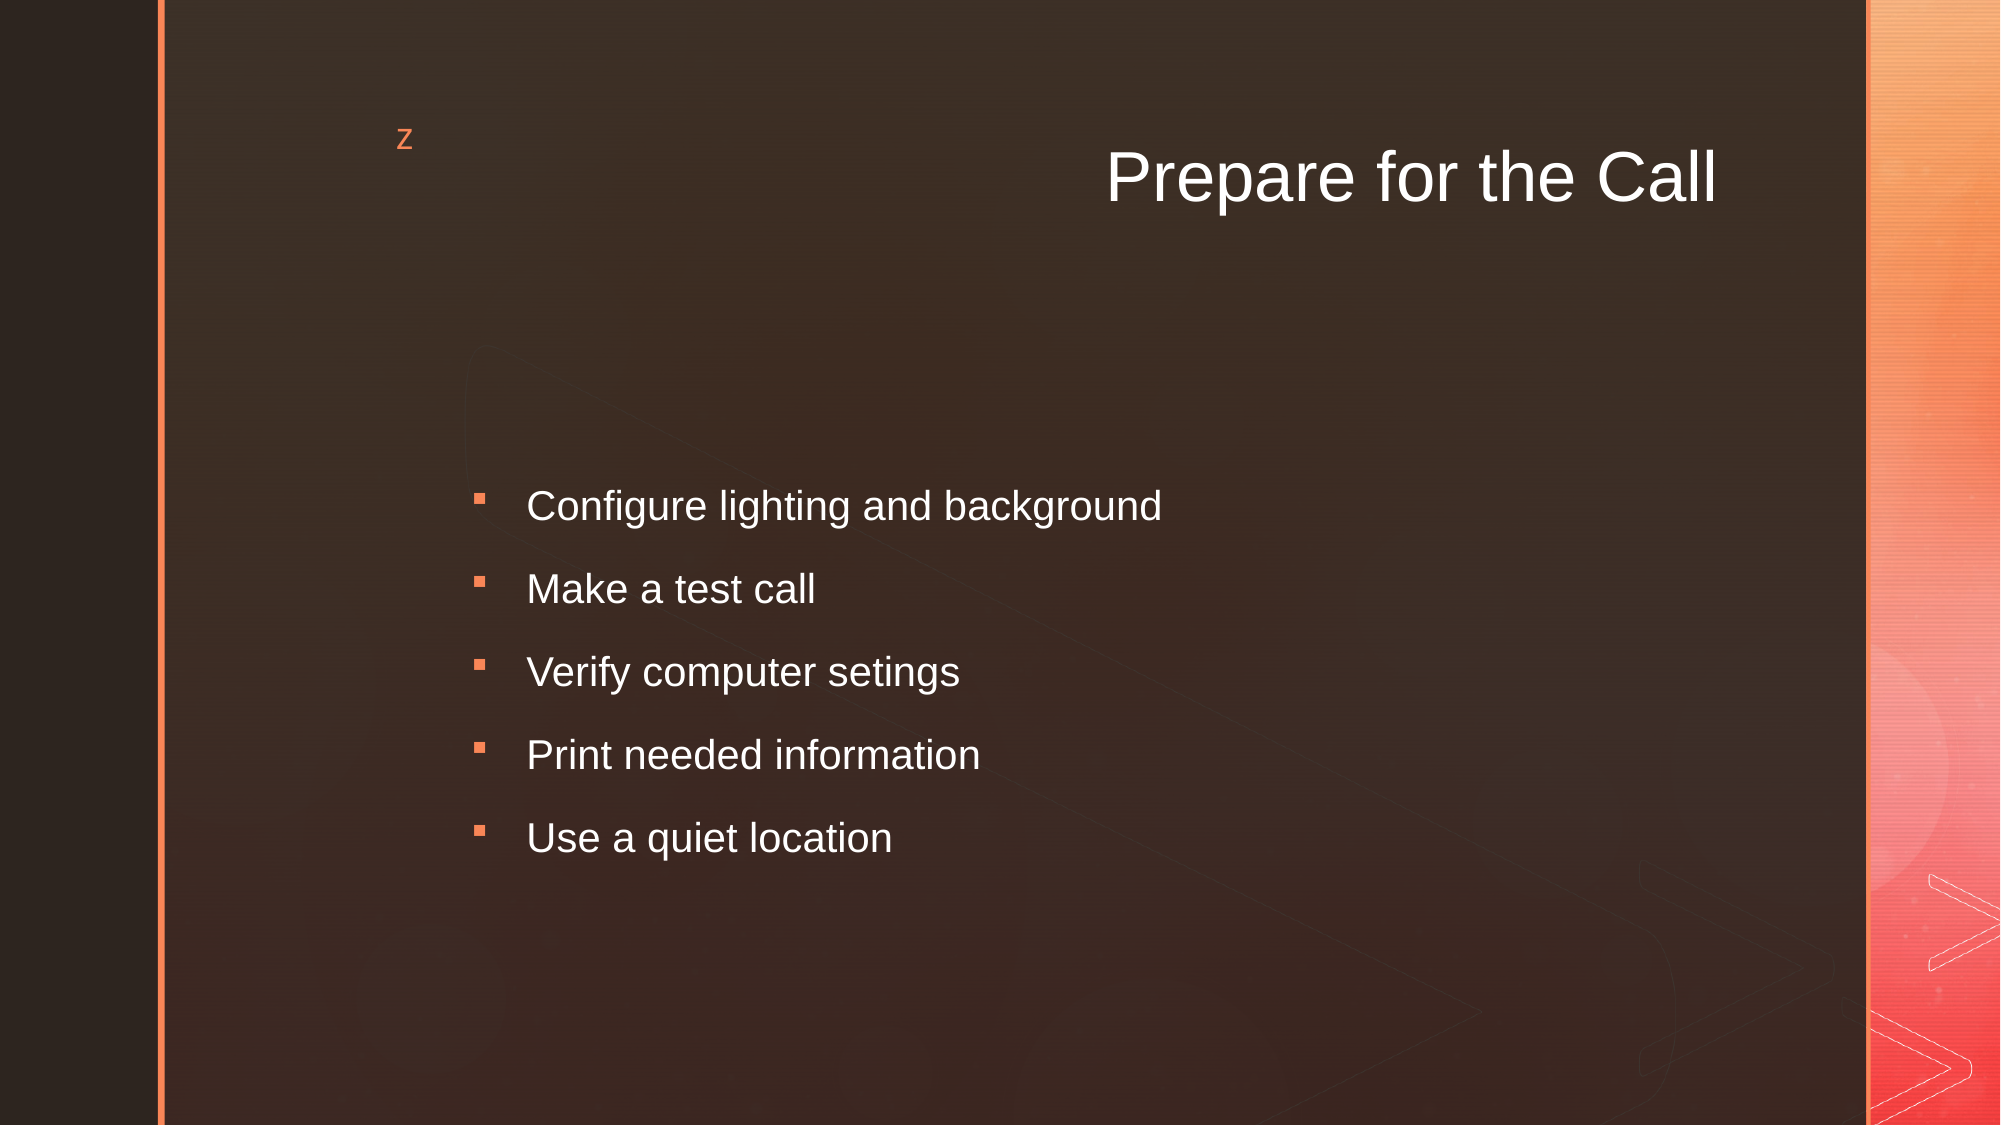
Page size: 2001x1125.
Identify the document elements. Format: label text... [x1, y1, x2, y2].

list Configure lighting and background Make a test call Verify computer setings Print needed information Use a quiet location [454, 336, 1734, 993]
picture [1871, 0, 2001, 1125]
title Prepare for the Call [428, 132, 1734, 310]
